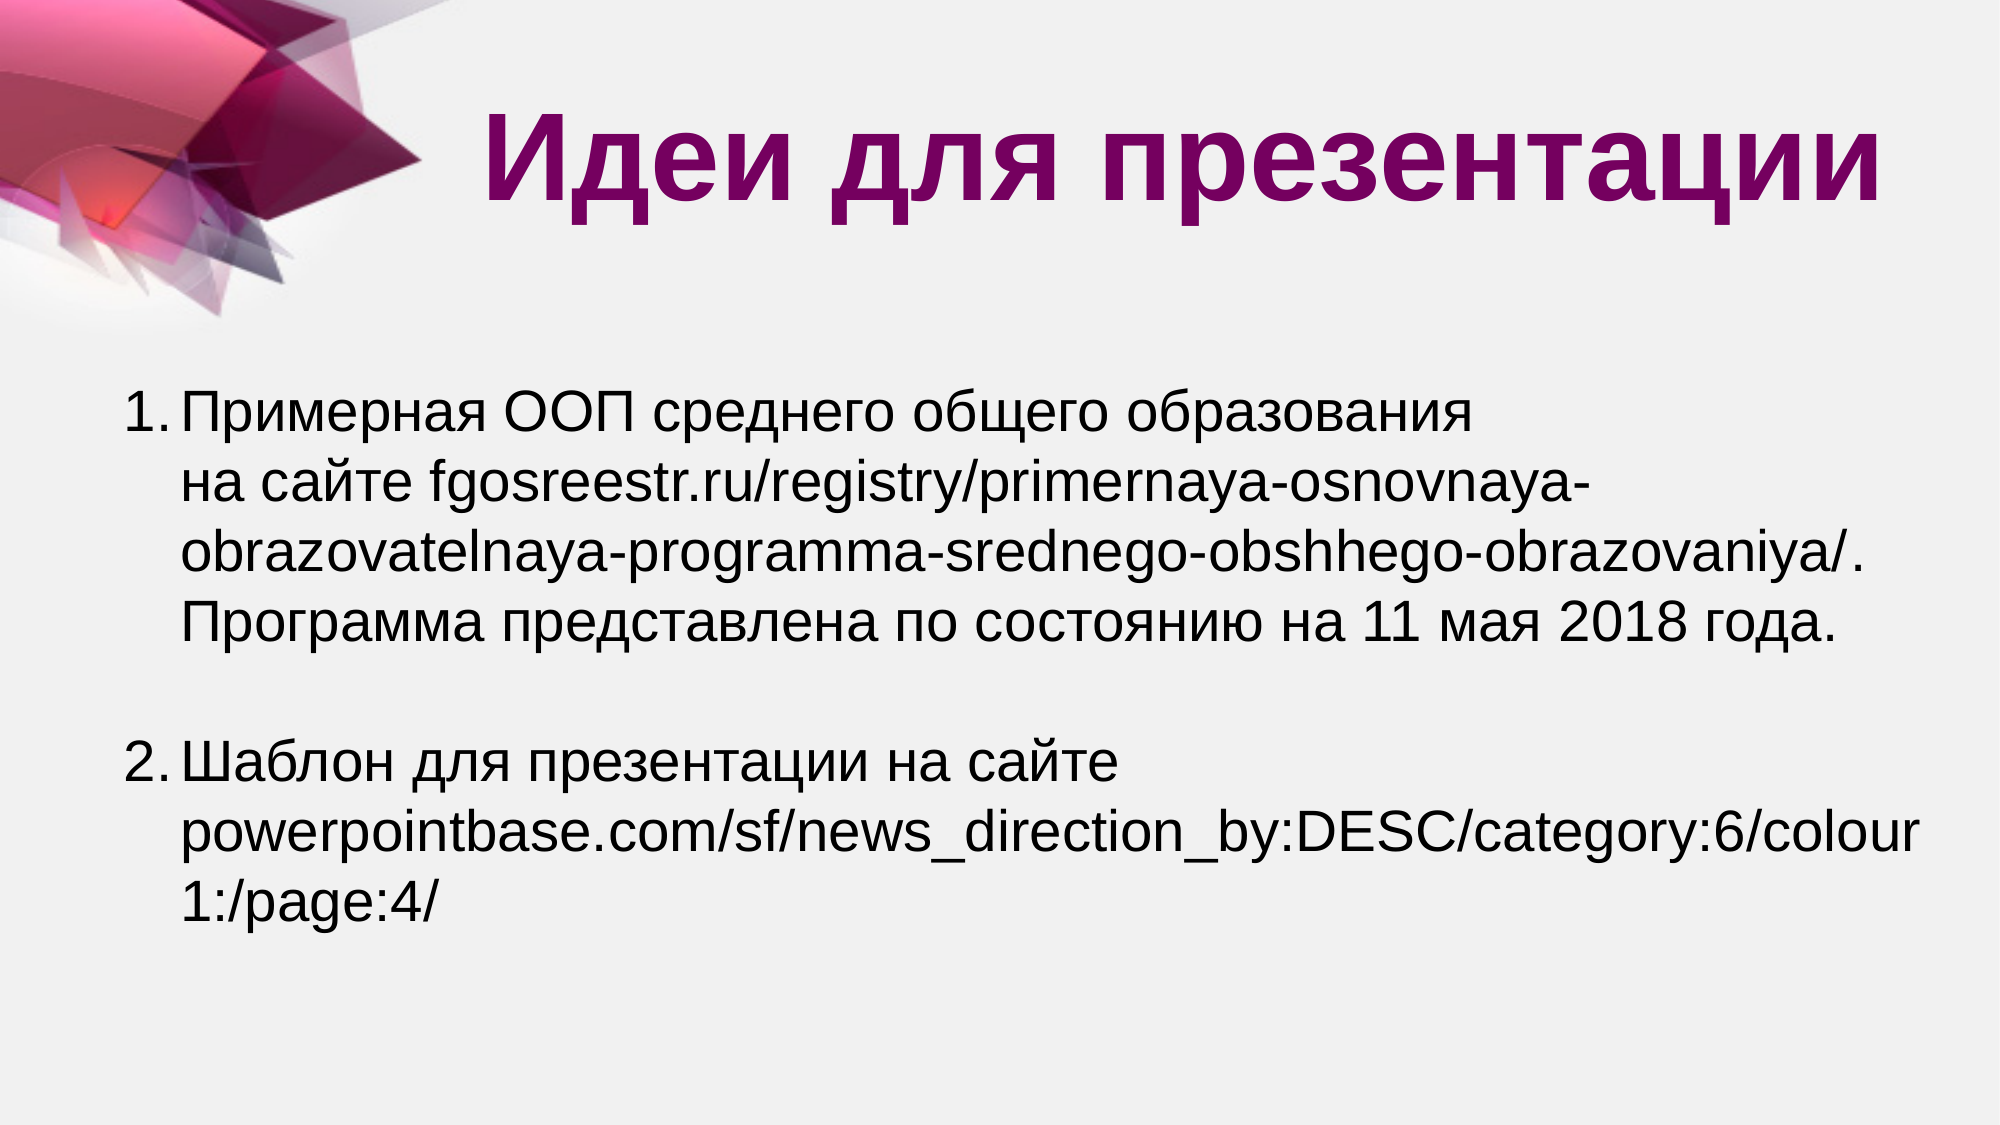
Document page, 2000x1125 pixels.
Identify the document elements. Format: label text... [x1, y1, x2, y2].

text_box Примерная ООП среднего общего образования на сайте fgosreestr.ru/registry/primernaya-osnovnaya-obrazovatelnaya-programma-srednego-obshhego-obrazovaniya/. Программа представлена по состоянию на 11 мая 2018 года. Шаблон для презентации на сайте powerpointbase.com/sf/news_direction_by:DESC/category:6/colour1:/page:4/ [109, 365, 1946, 941]
text_box Идеи для презентации [422, 85, 1946, 235]
picture [0, 0, 2000, 1125]
